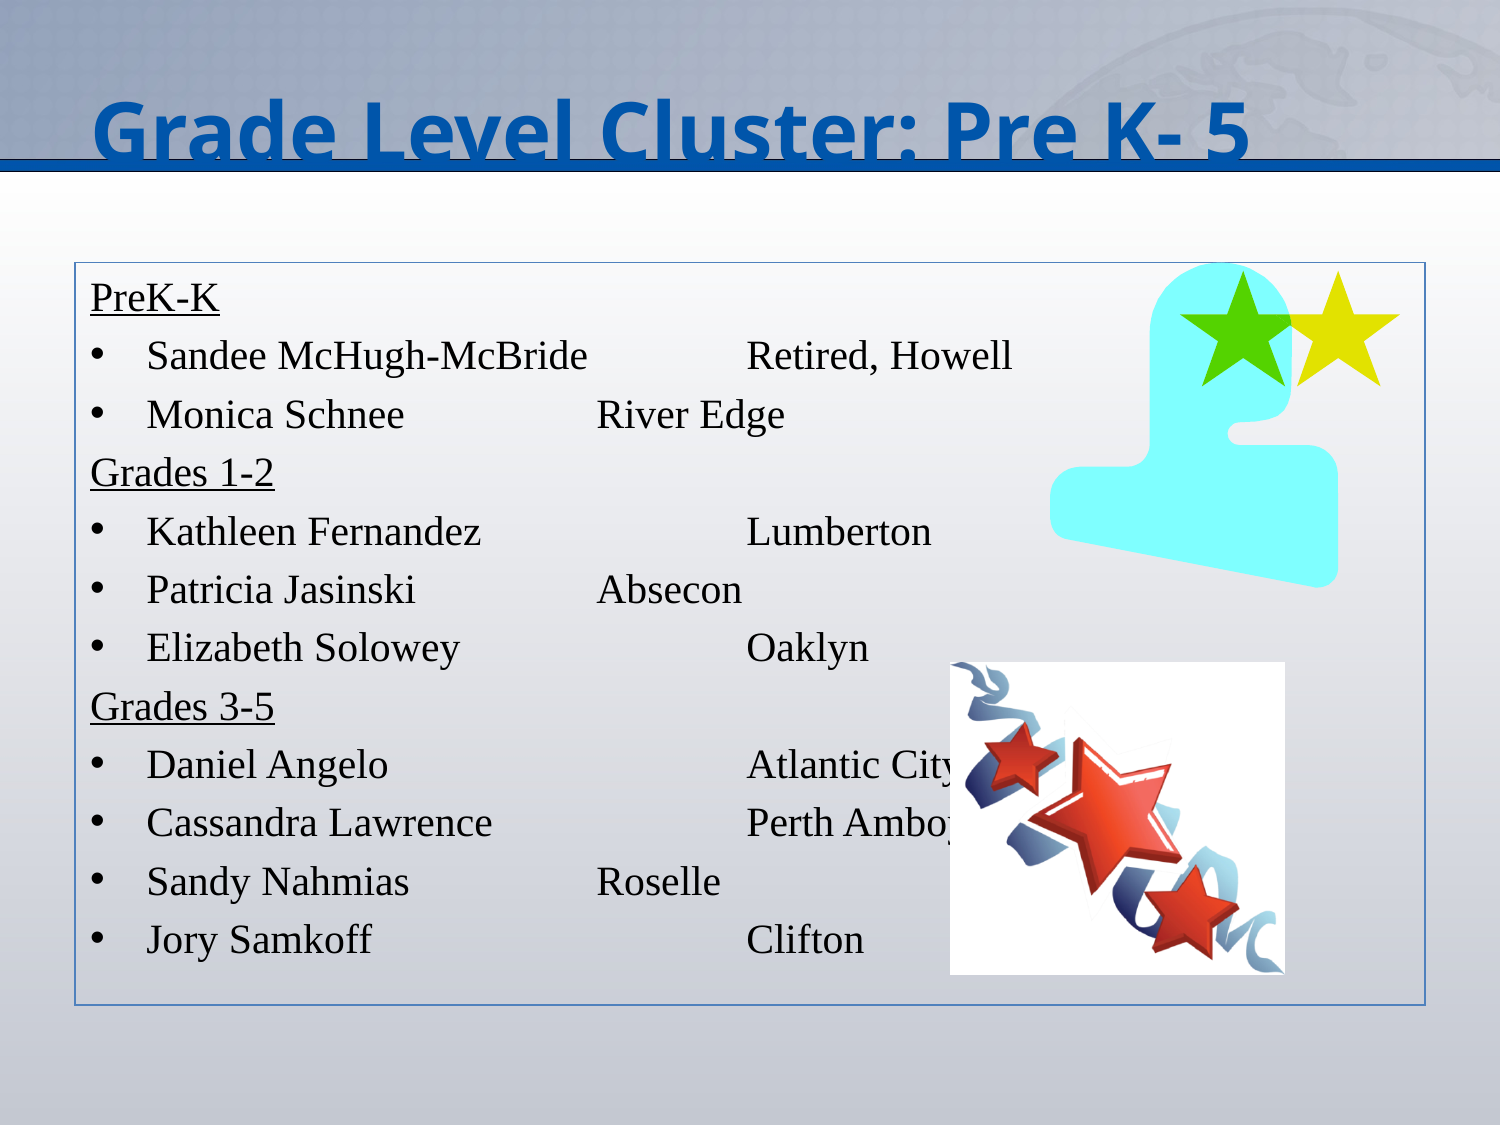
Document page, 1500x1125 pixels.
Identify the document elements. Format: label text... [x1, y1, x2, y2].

list PreK-K Sandee McHugh-McBride Retired, Howell Monica Schnee River Edge Grades 1-2 Kathleen Fernandez Lumberton Patricia Jasinski Absecon Elizabeth Solowey Oaklyn Grades 3-5 Daniel Angelo Atlantic City Cassandra Lawrence Perth Amboy Sandy Nahmias Roselle Jory Samkoff Clifton [74, 262, 1426, 1006]
picture [0, 0, 1500, 1125]
title Grade Level Cluster: Pre K- 5 [74, 44, 1413, 213]
